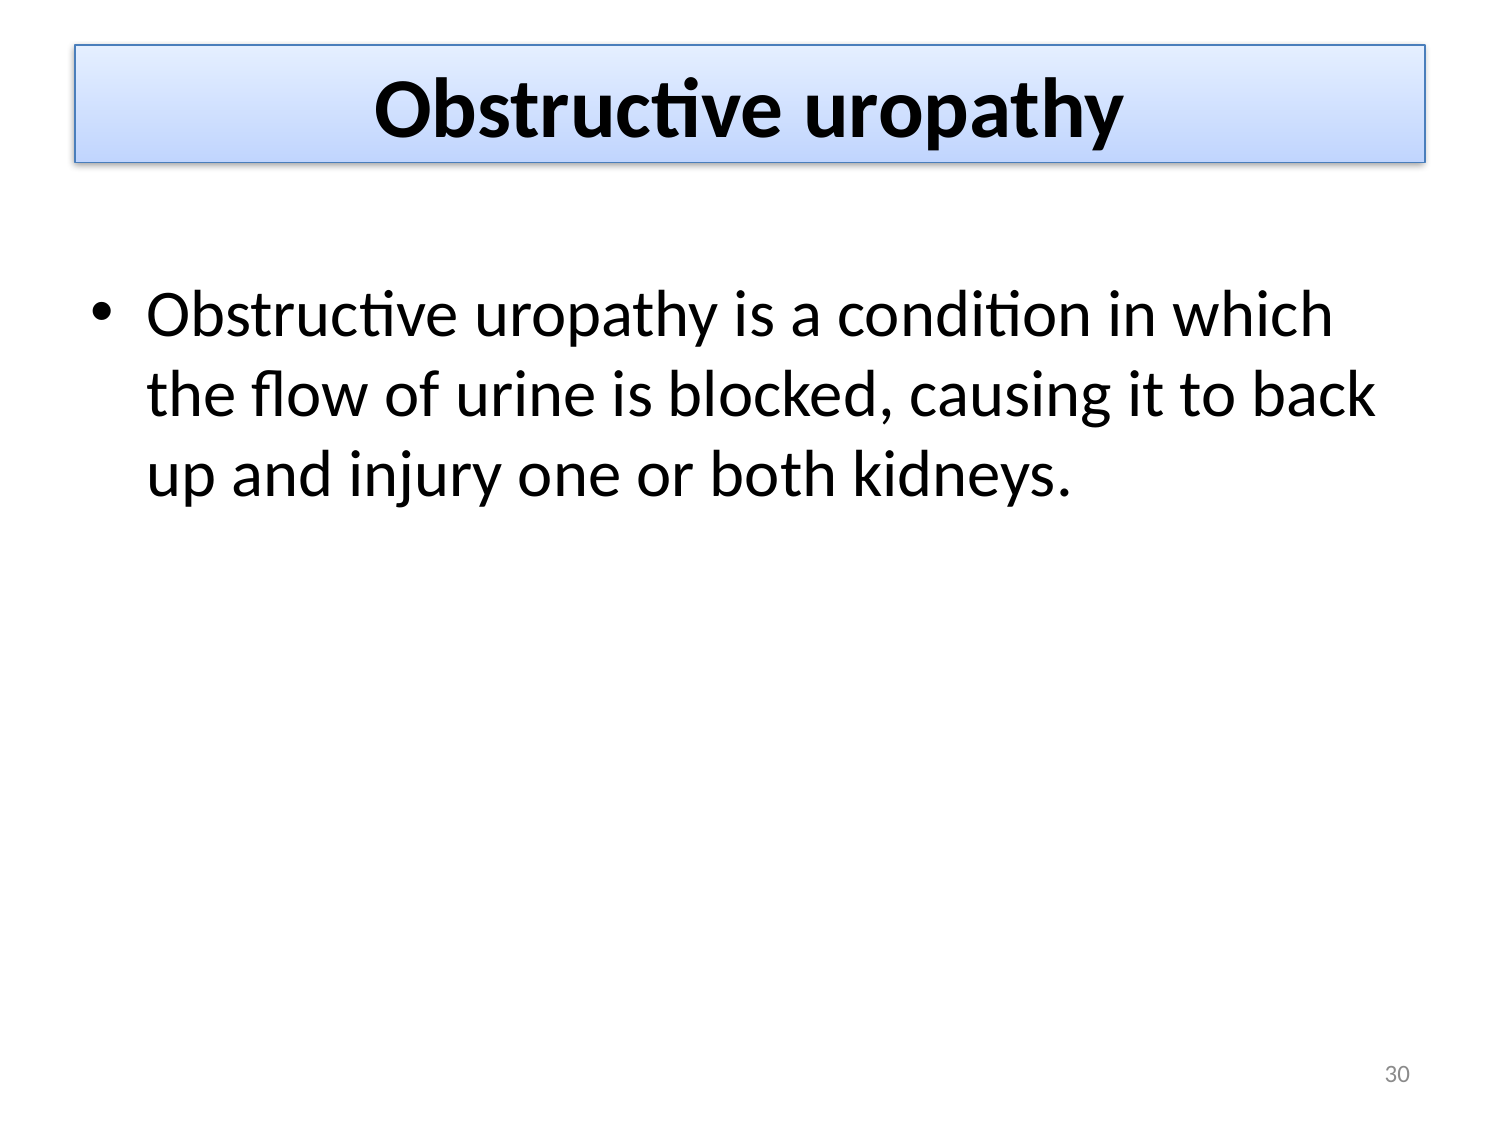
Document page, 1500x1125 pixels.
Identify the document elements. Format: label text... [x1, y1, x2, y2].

list Obstructive uropathy is a condition in which the flow of urine is blocked, causing it to back up and injury one or both kidneys. [75, 262, 1425, 1005]
slide_number 30 [1074, 1042, 1425, 1103]
title Obstructive uropathy [74, 44, 1426, 163]
